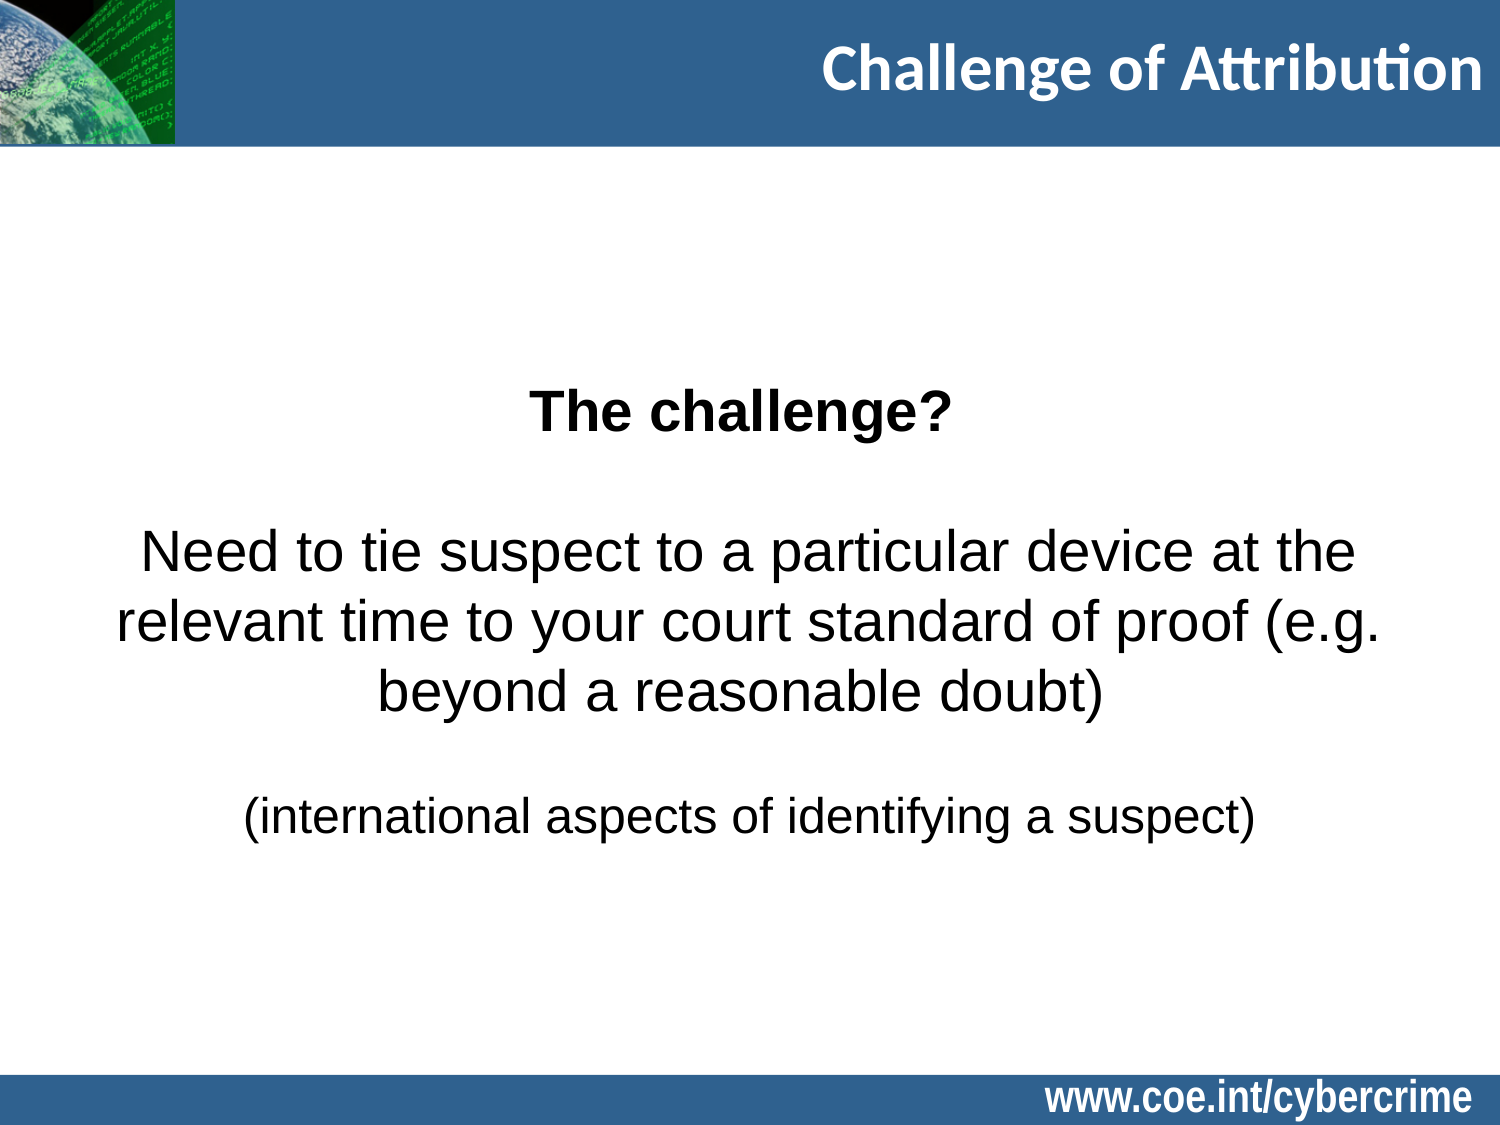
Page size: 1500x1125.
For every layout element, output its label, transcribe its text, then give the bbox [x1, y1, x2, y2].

text_box www.coe.int/cybercrime [1030, 1059, 1500, 1125]
text_box Challenge of Attribution [177, 0, 1500, 149]
text_box [0, 1073, 1030, 1125]
picture [0, 0, 175, 144]
text_box The challenge? Need to tie suspect to a particular device at the relevant time to your court standard of proof (e.g. beyond a reasonable doubt) (international aspects of identifying a suspect) [19, 156, 1481, 921]
